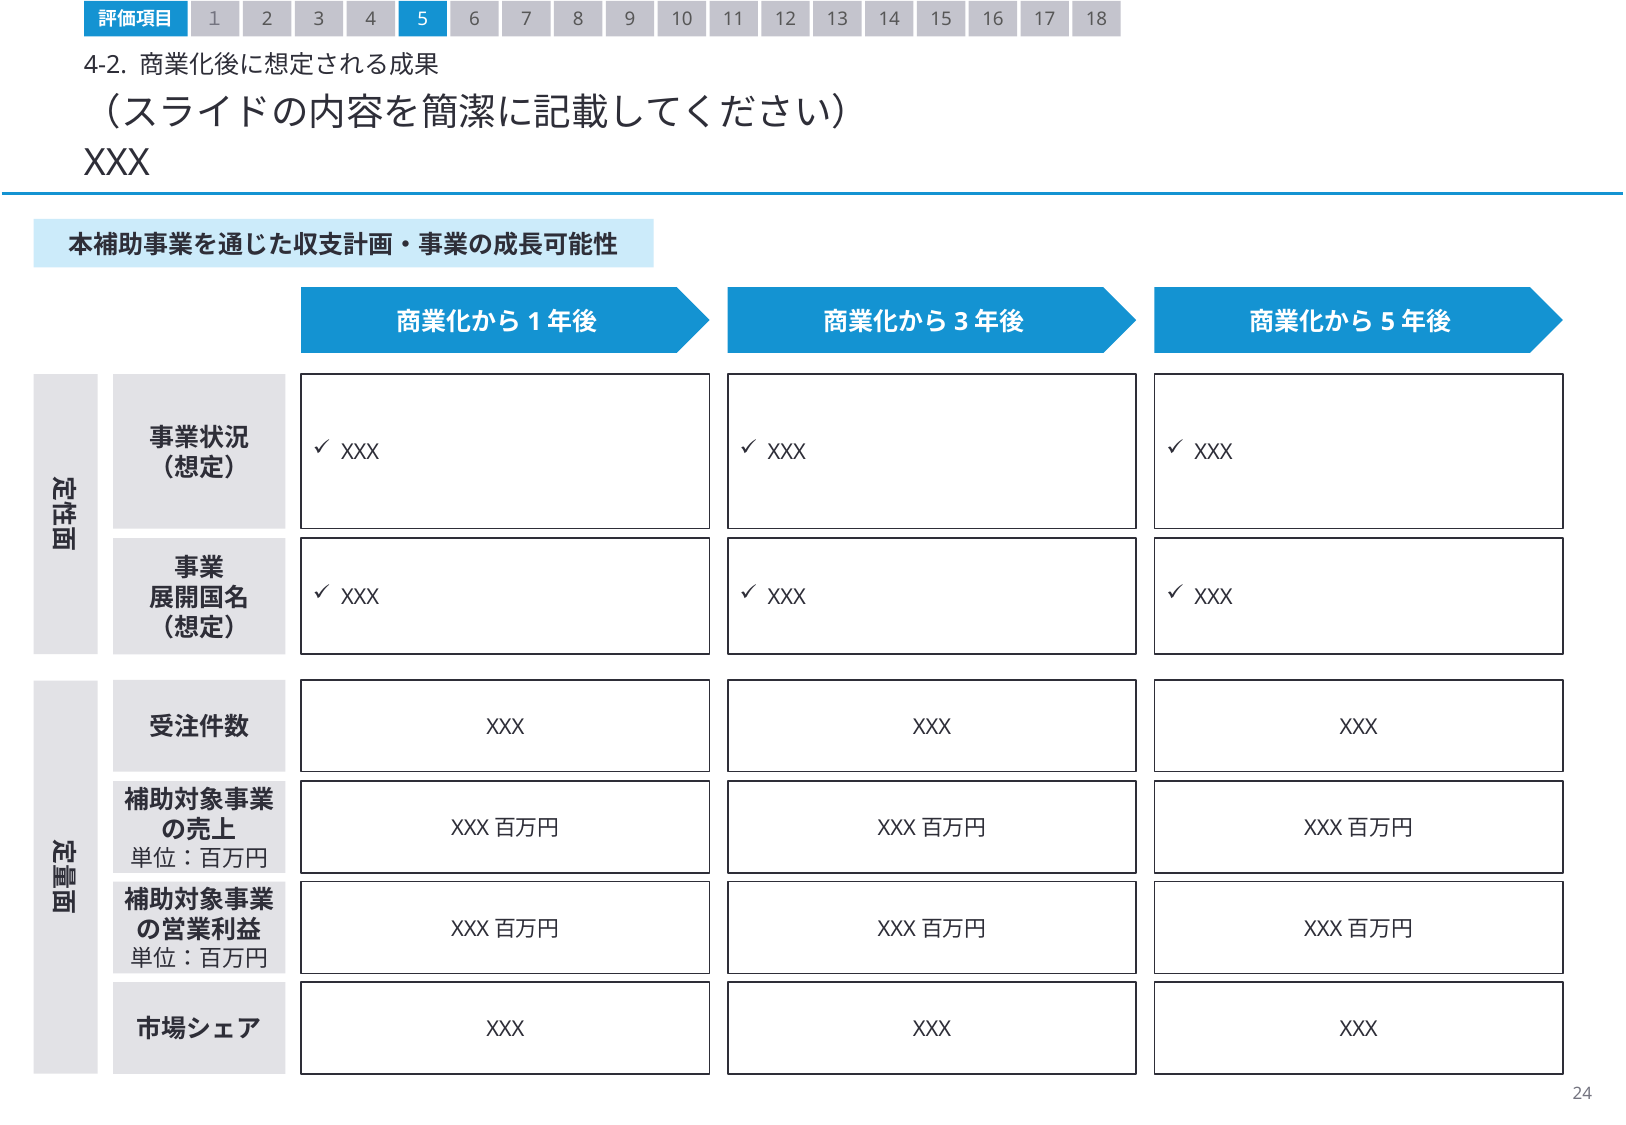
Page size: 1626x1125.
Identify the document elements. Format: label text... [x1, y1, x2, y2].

text_box XXX [727, 373, 1137, 529]
text_box XXX [300, 981, 710, 1075]
text_box XXX [1153, 537, 1564, 655]
text_box 商業化から3年後 [726, 286, 1137, 354]
text_box XXX百万円 [1153, 780, 1564, 874]
text_box 補助対象事業の営業利益 単位：百万円 [112, 881, 286, 974]
text_box 受注件数 [112, 679, 286, 773]
text_box 事業 展開国名 （想定） [112, 537, 286, 655]
text_box 市場シェア [112, 981, 286, 1075]
text_box XXX [300, 373, 710, 529]
text_box XXX [727, 981, 1137, 1075]
text_box XXX [1153, 981, 1564, 1075]
text_box XXX [727, 537, 1137, 655]
text_box XXX百万円 [727, 780, 1137, 874]
text_box 定性面 [33, 373, 98, 655]
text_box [83, 0, 1122, 37]
text_box XXX [300, 679, 710, 773]
text_box 定量面 [33, 680, 98, 1075]
text_box XXX百万円 [1153, 881, 1564, 974]
text_box XXX [300, 537, 710, 655]
text_box XXX百万円 [300, 780, 710, 874]
list 4-2. 商業化後に想定される成果 [84, 41, 1543, 84]
text_box XXX [727, 679, 1137, 773]
text_box 商業化から1年後 [300, 286, 711, 354]
text_box 事業状況（想定） [112, 373, 286, 529]
text_box 本補助事業を通じた収支計画・事業の成長可能性 [33, 218, 654, 268]
text_box XXX百万円 [727, 881, 1137, 974]
text_box XXX [1153, 373, 1564, 529]
text_box XXX [1153, 679, 1564, 773]
text_box XXX百万円 [300, 881, 710, 974]
list （スライドの内容を簡潔に記載してください） XXX [84, 84, 1543, 183]
text_box 商業化から5年後 [1153, 286, 1564, 354]
text_box 補助対象事業の売上 単位：百万円 [112, 780, 286, 874]
